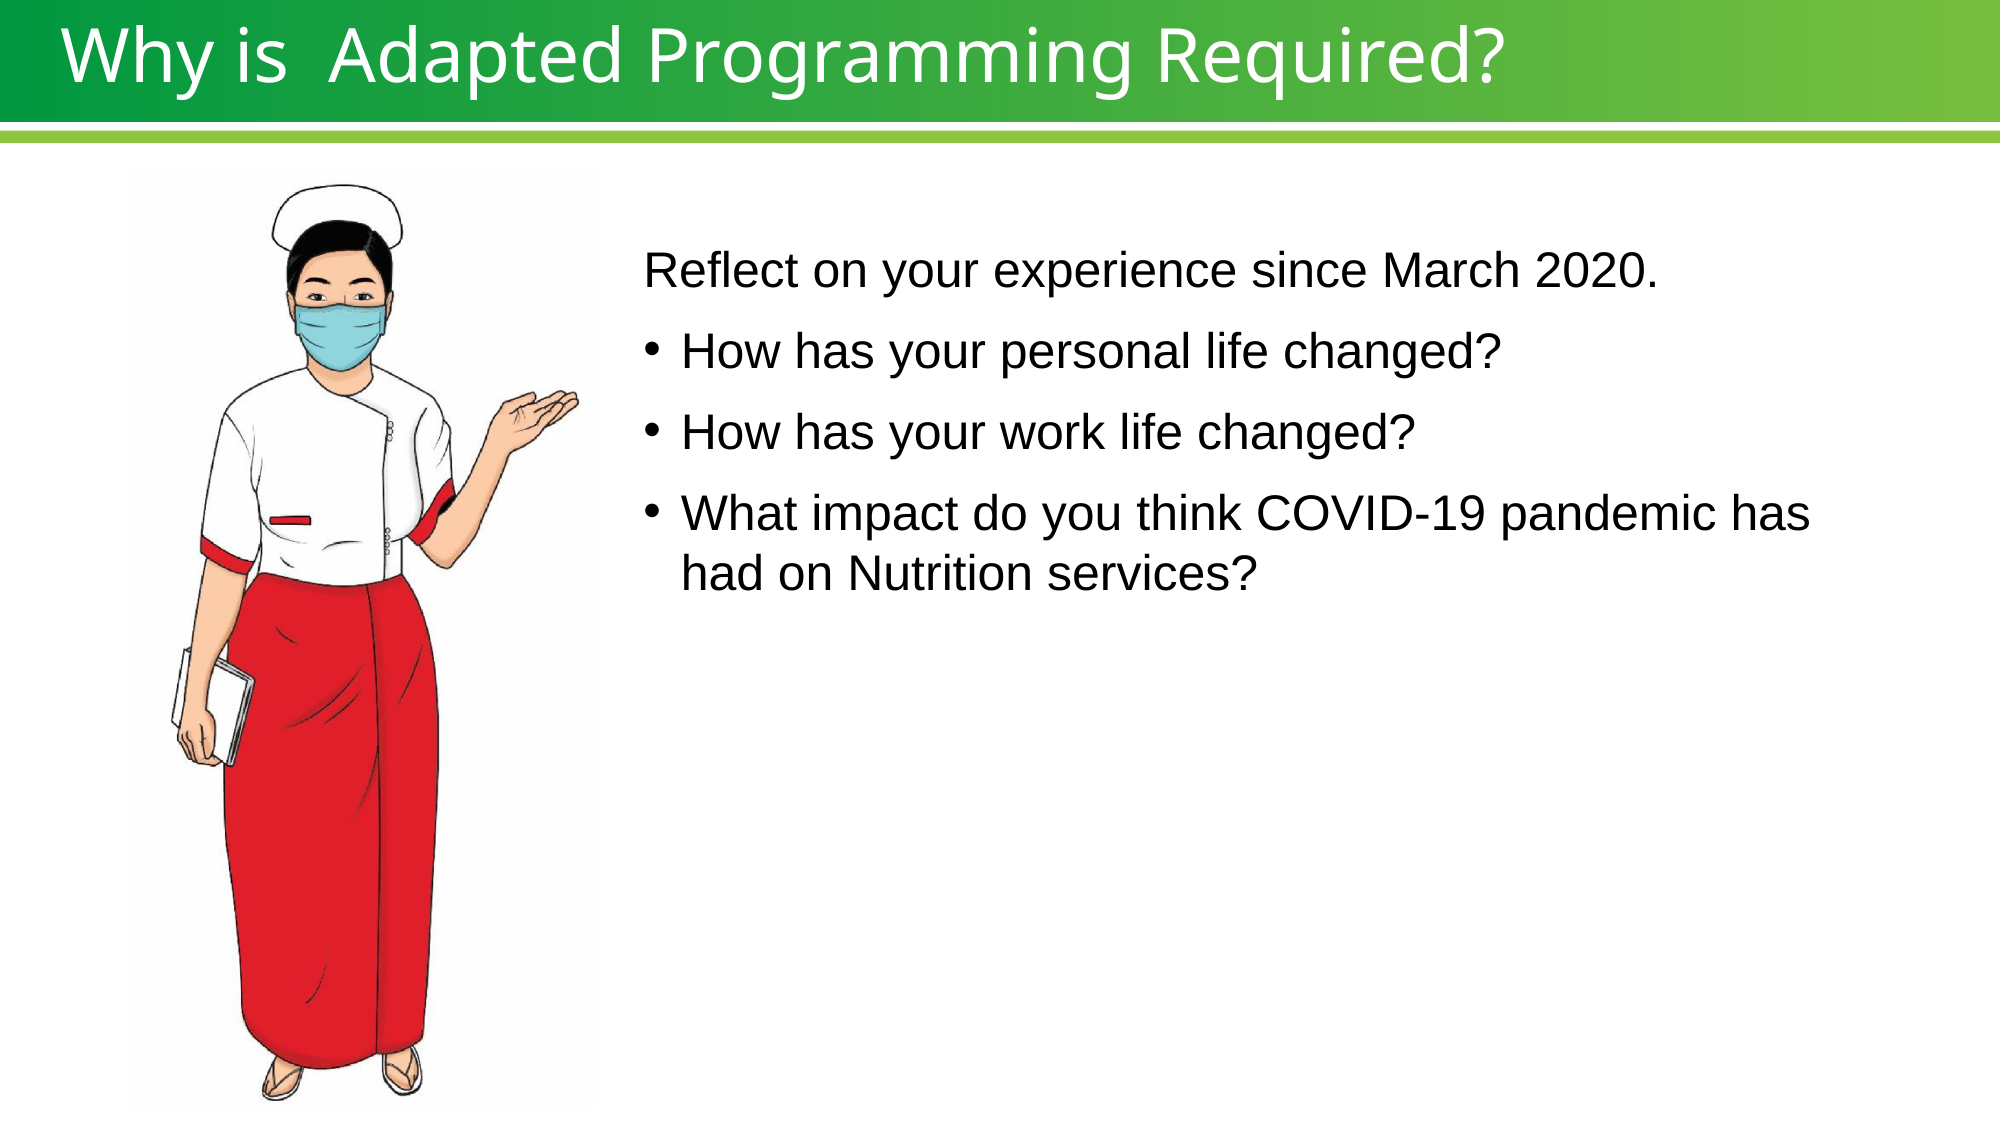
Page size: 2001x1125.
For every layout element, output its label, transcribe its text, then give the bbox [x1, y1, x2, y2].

title Why is Adapted Programming Required? [45, 5, 1959, 112]
list Reflect on your experience since March 2020. How has your personal life changed? How has your work life changed? What impact do you think COVID-19 pandemic has had on Nutrition services? [628, 230, 1909, 1050]
picture [75, 149, 596, 1120]
